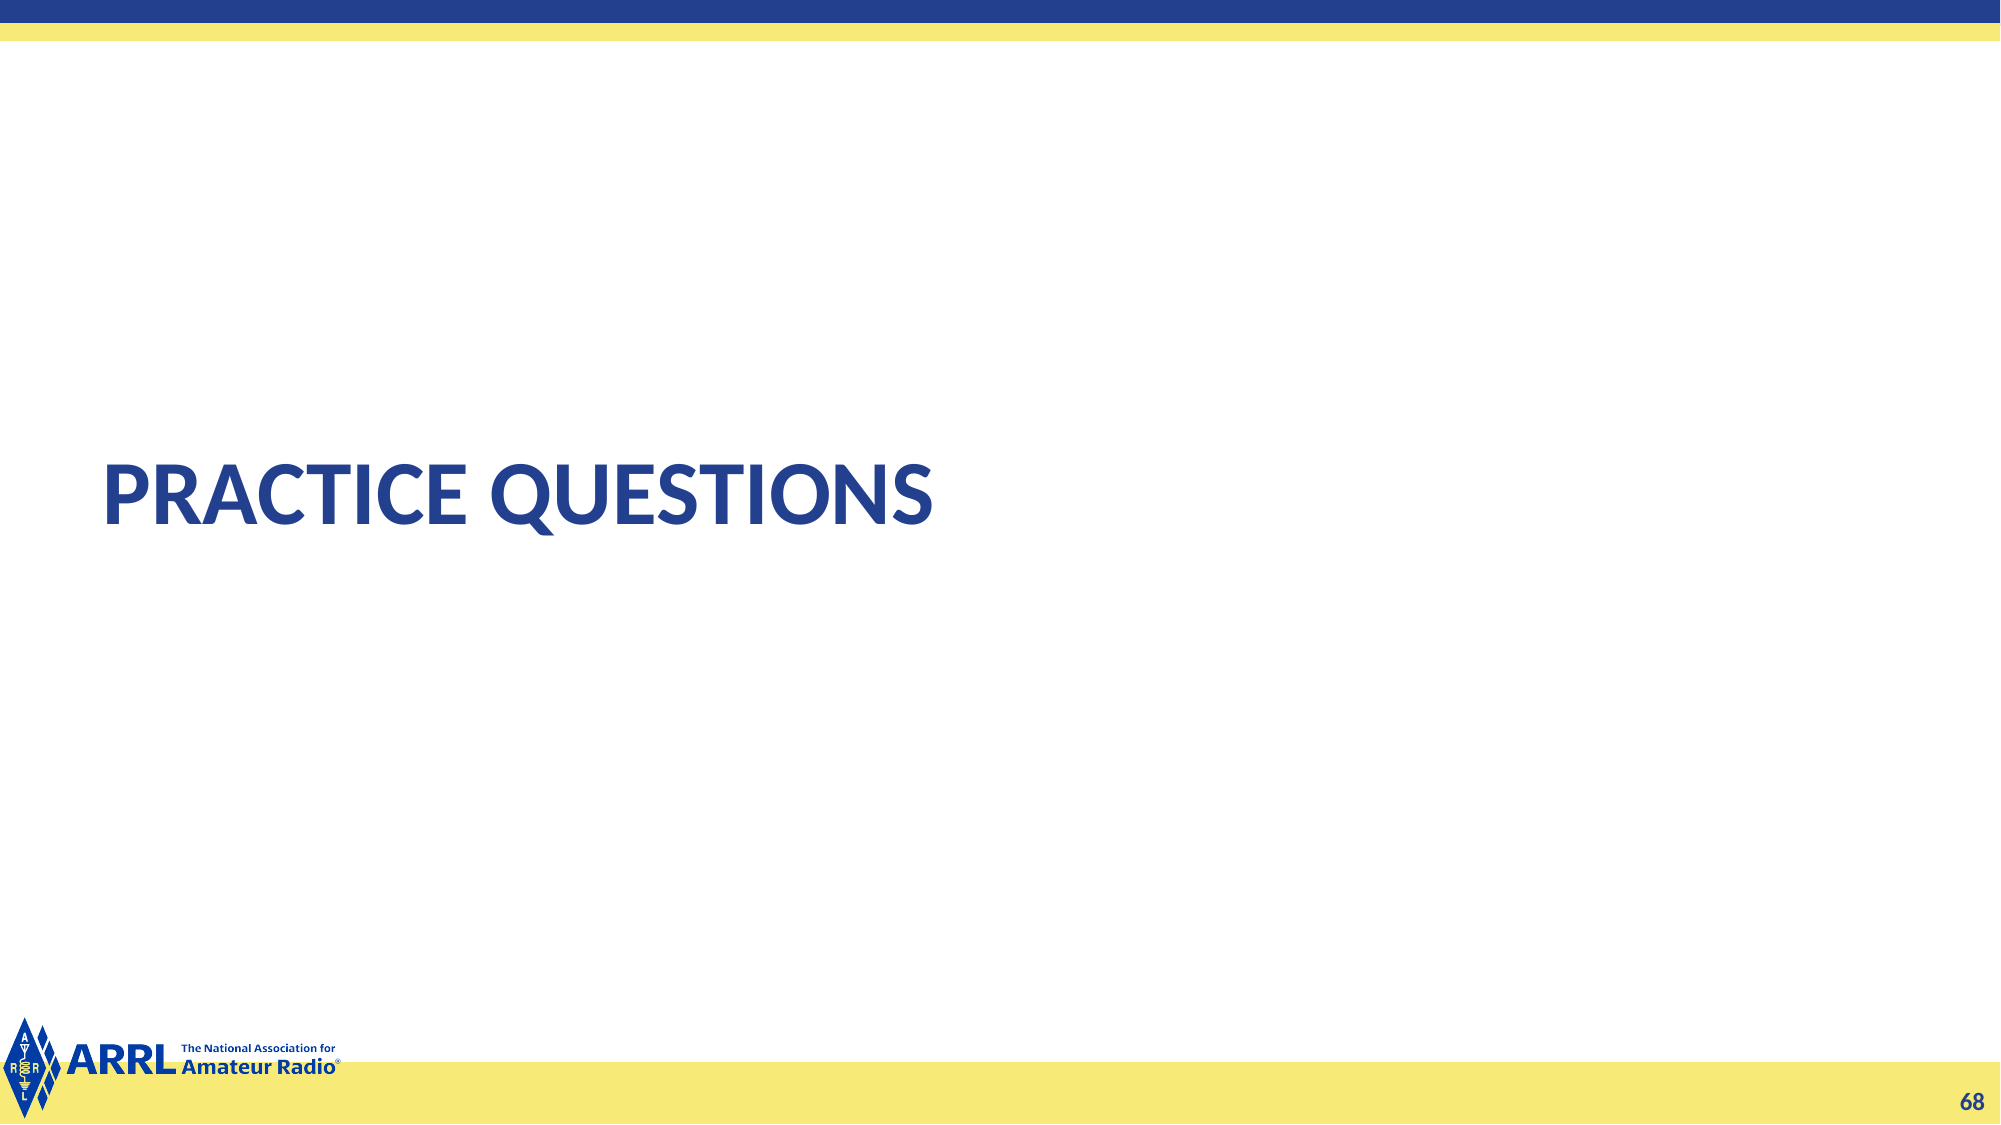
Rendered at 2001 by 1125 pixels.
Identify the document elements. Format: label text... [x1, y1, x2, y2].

title PRACTICE QUESTIONS [87, 437, 1888, 625]
picture [1, 1015, 342, 1121]
